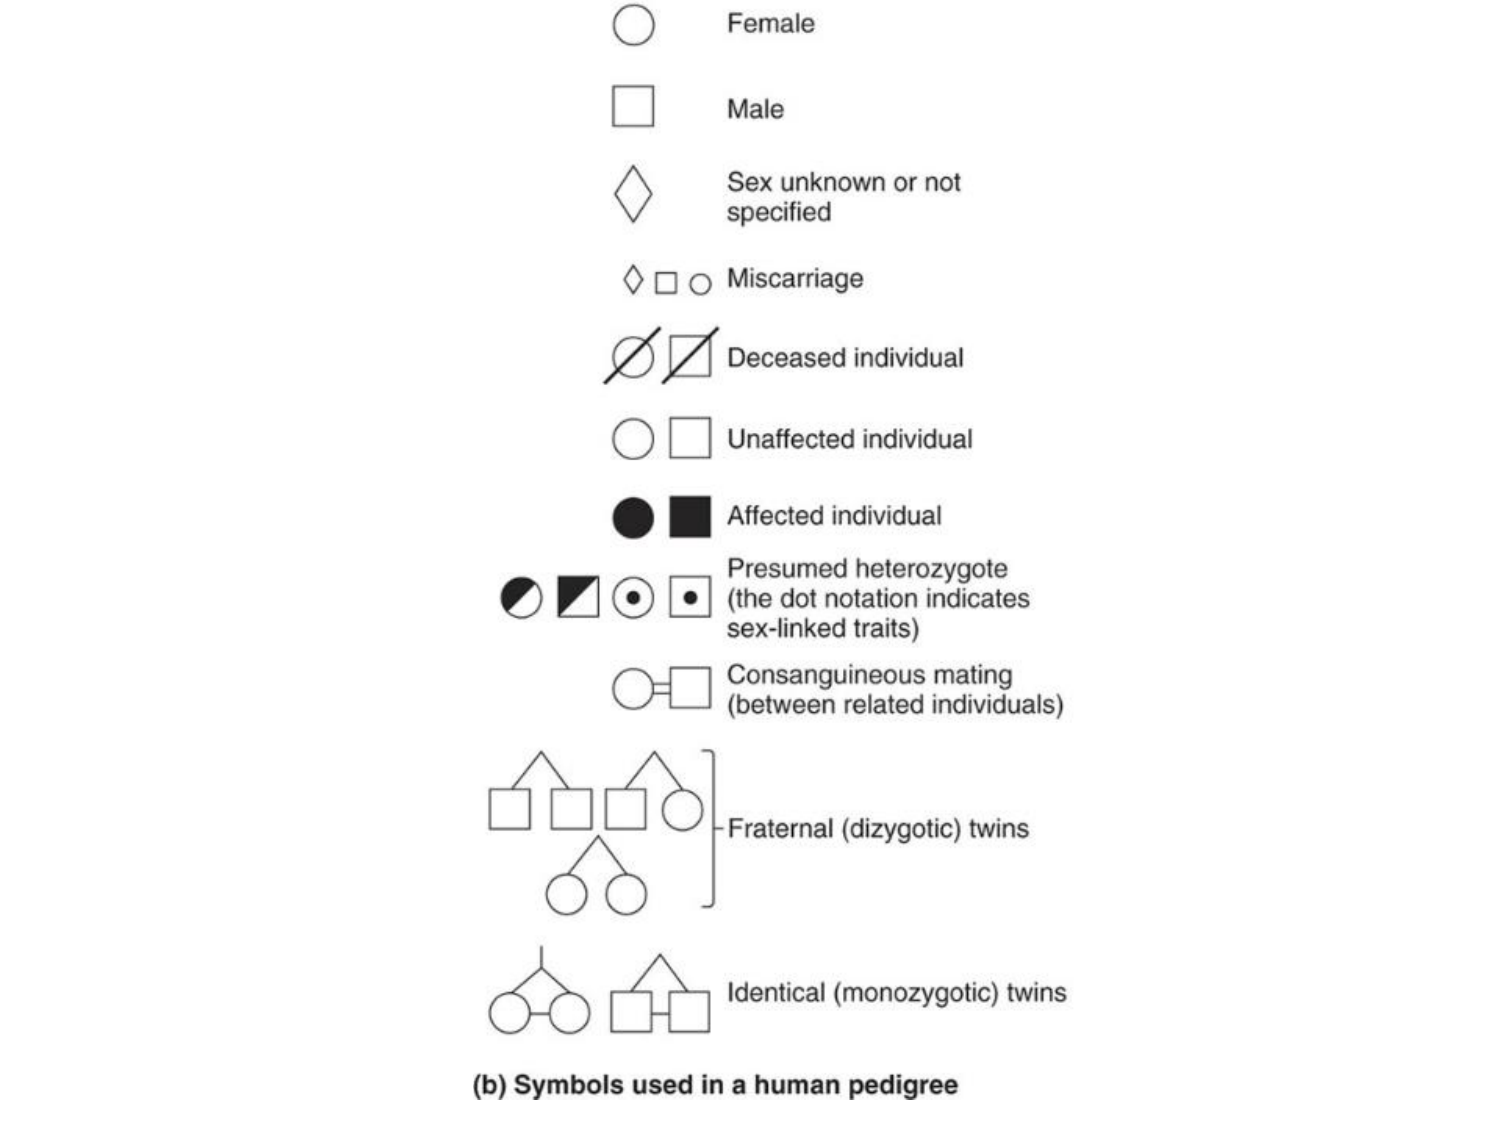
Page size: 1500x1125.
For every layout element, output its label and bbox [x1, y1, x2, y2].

picture [473, 0, 1076, 1100]
